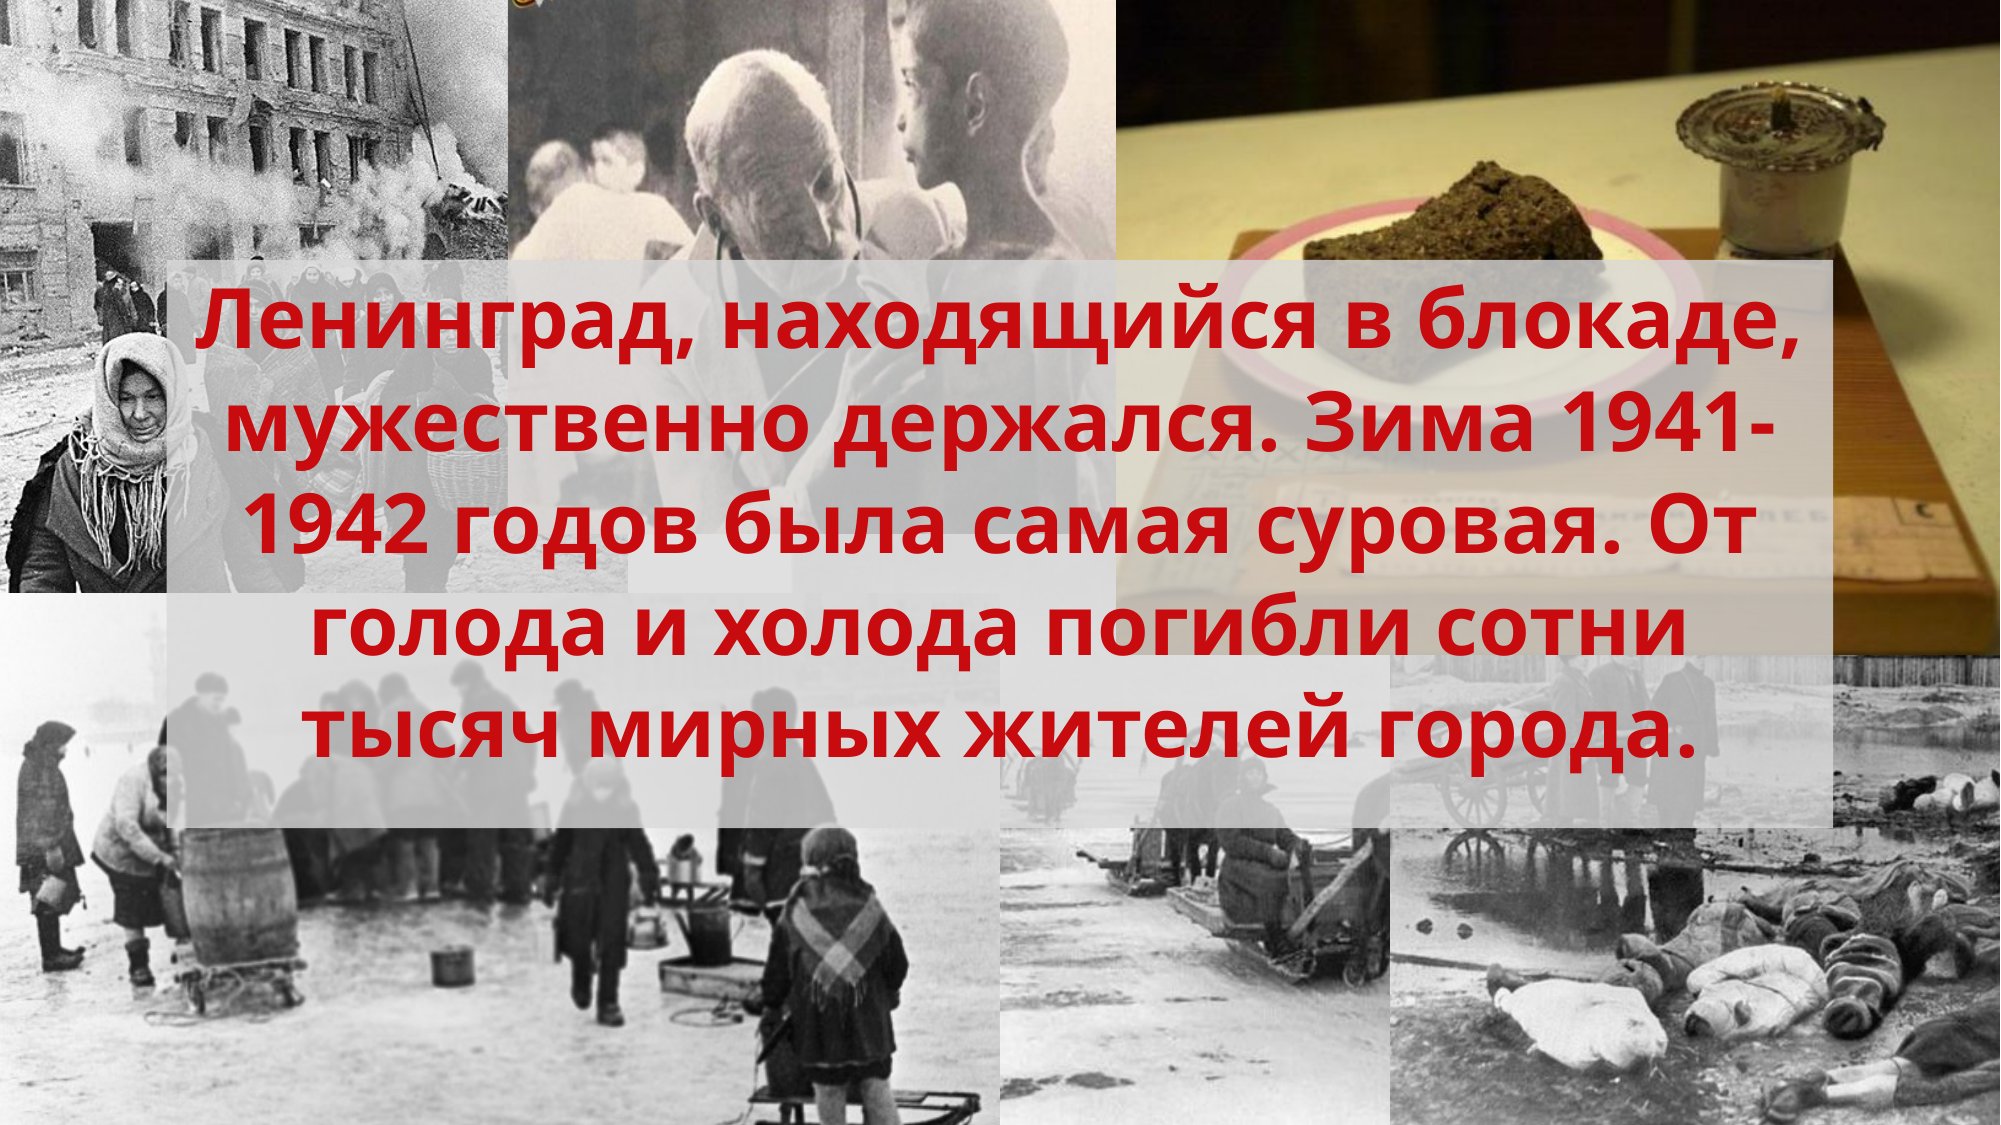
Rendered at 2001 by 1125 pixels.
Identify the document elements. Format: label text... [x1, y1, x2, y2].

text_box Ленинград, находящийся в блокаде, мужественно держался. Зима 1941-1942 годов была самая суровая. От голода и холода погибли сотни тысяч мирных жителей города. [628, 534, 791, 593]
picture [0, 0, 2000, 1125]
